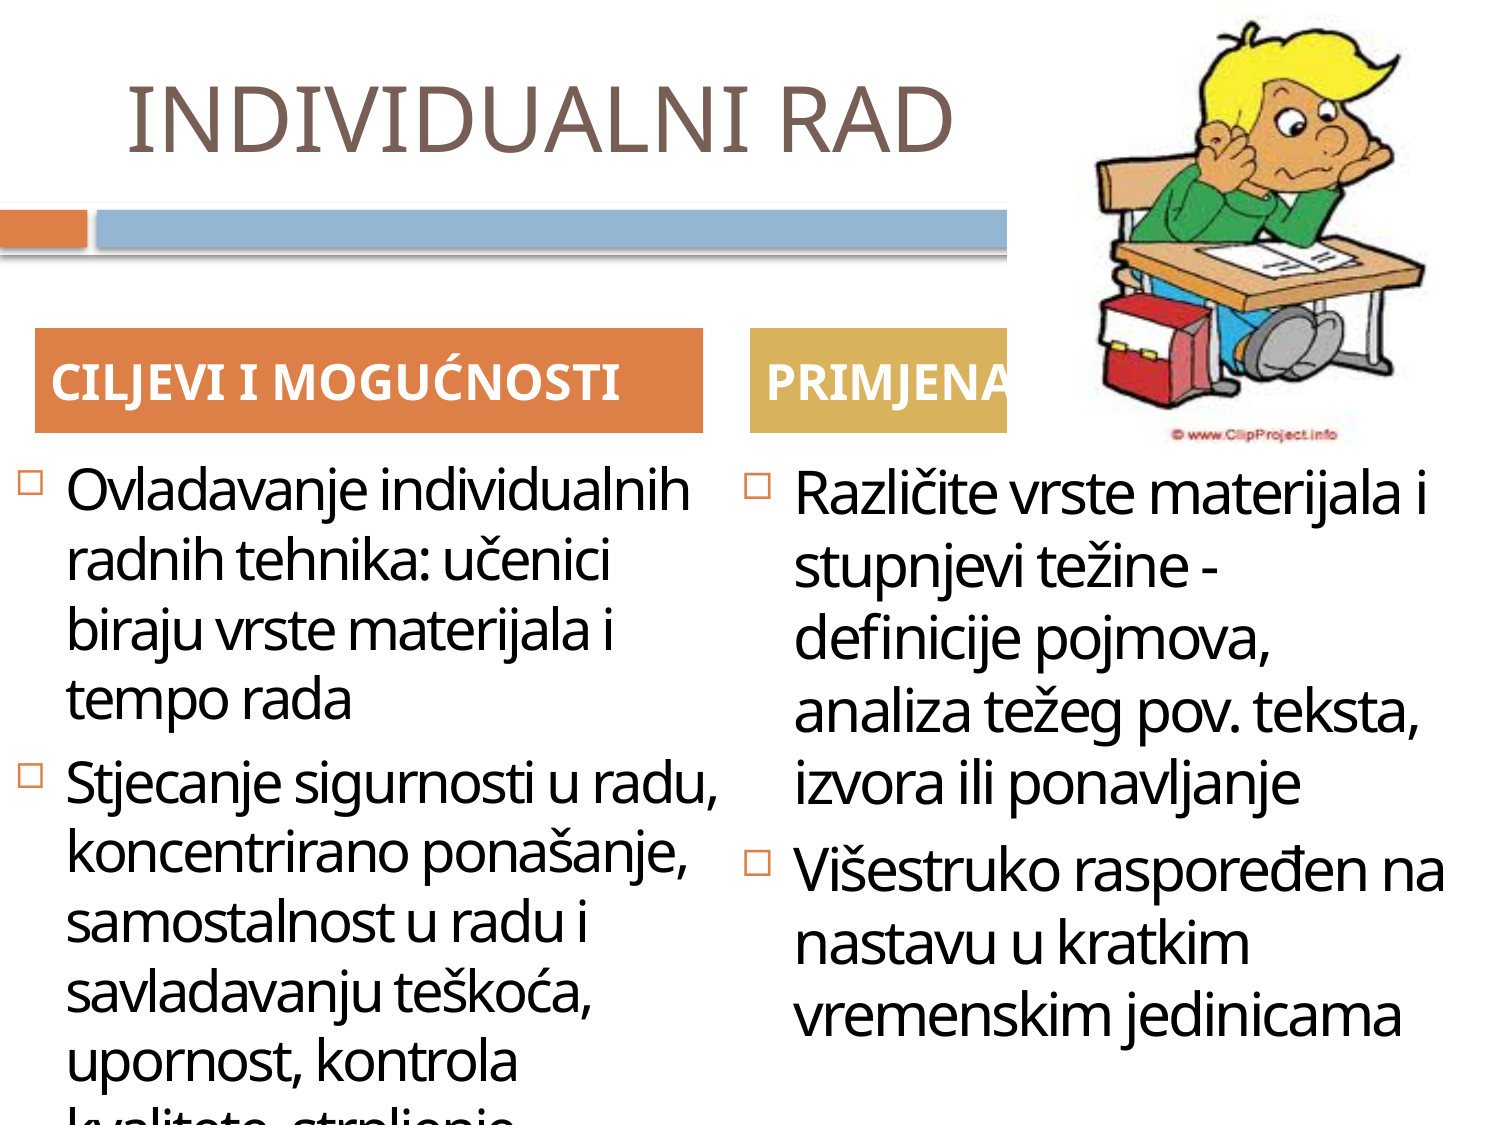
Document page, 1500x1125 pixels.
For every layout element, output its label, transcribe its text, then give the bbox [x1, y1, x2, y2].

title INDIVIDUALNI RAD [87, 44, 1001, 188]
list Različite vrste materijala i stupnjevi težine - definicije pojmova, analiza težeg pov. teksta, izvora ili ponavljanje Višestruko raspoređen na nastavu u kratkim vremenskim jedinicama [726, 446, 1466, 1125]
picture [1007, 0, 1500, 446]
list Ovladavanje individualnih radnih tehnika: učenici biraju vrste materijala i tempo rada Stjecanje sigurnosti u radu, koncentrirano ponašanje, samostalnost u radu i savladavanju teškoća, upornost, kontrola kvalitete, strpljenje [0, 445, 751, 1125]
list PRIMJENA [749, 327, 1001, 434]
list CILJEVI I MOGUĆNOSTI [34, 327, 704, 434]
